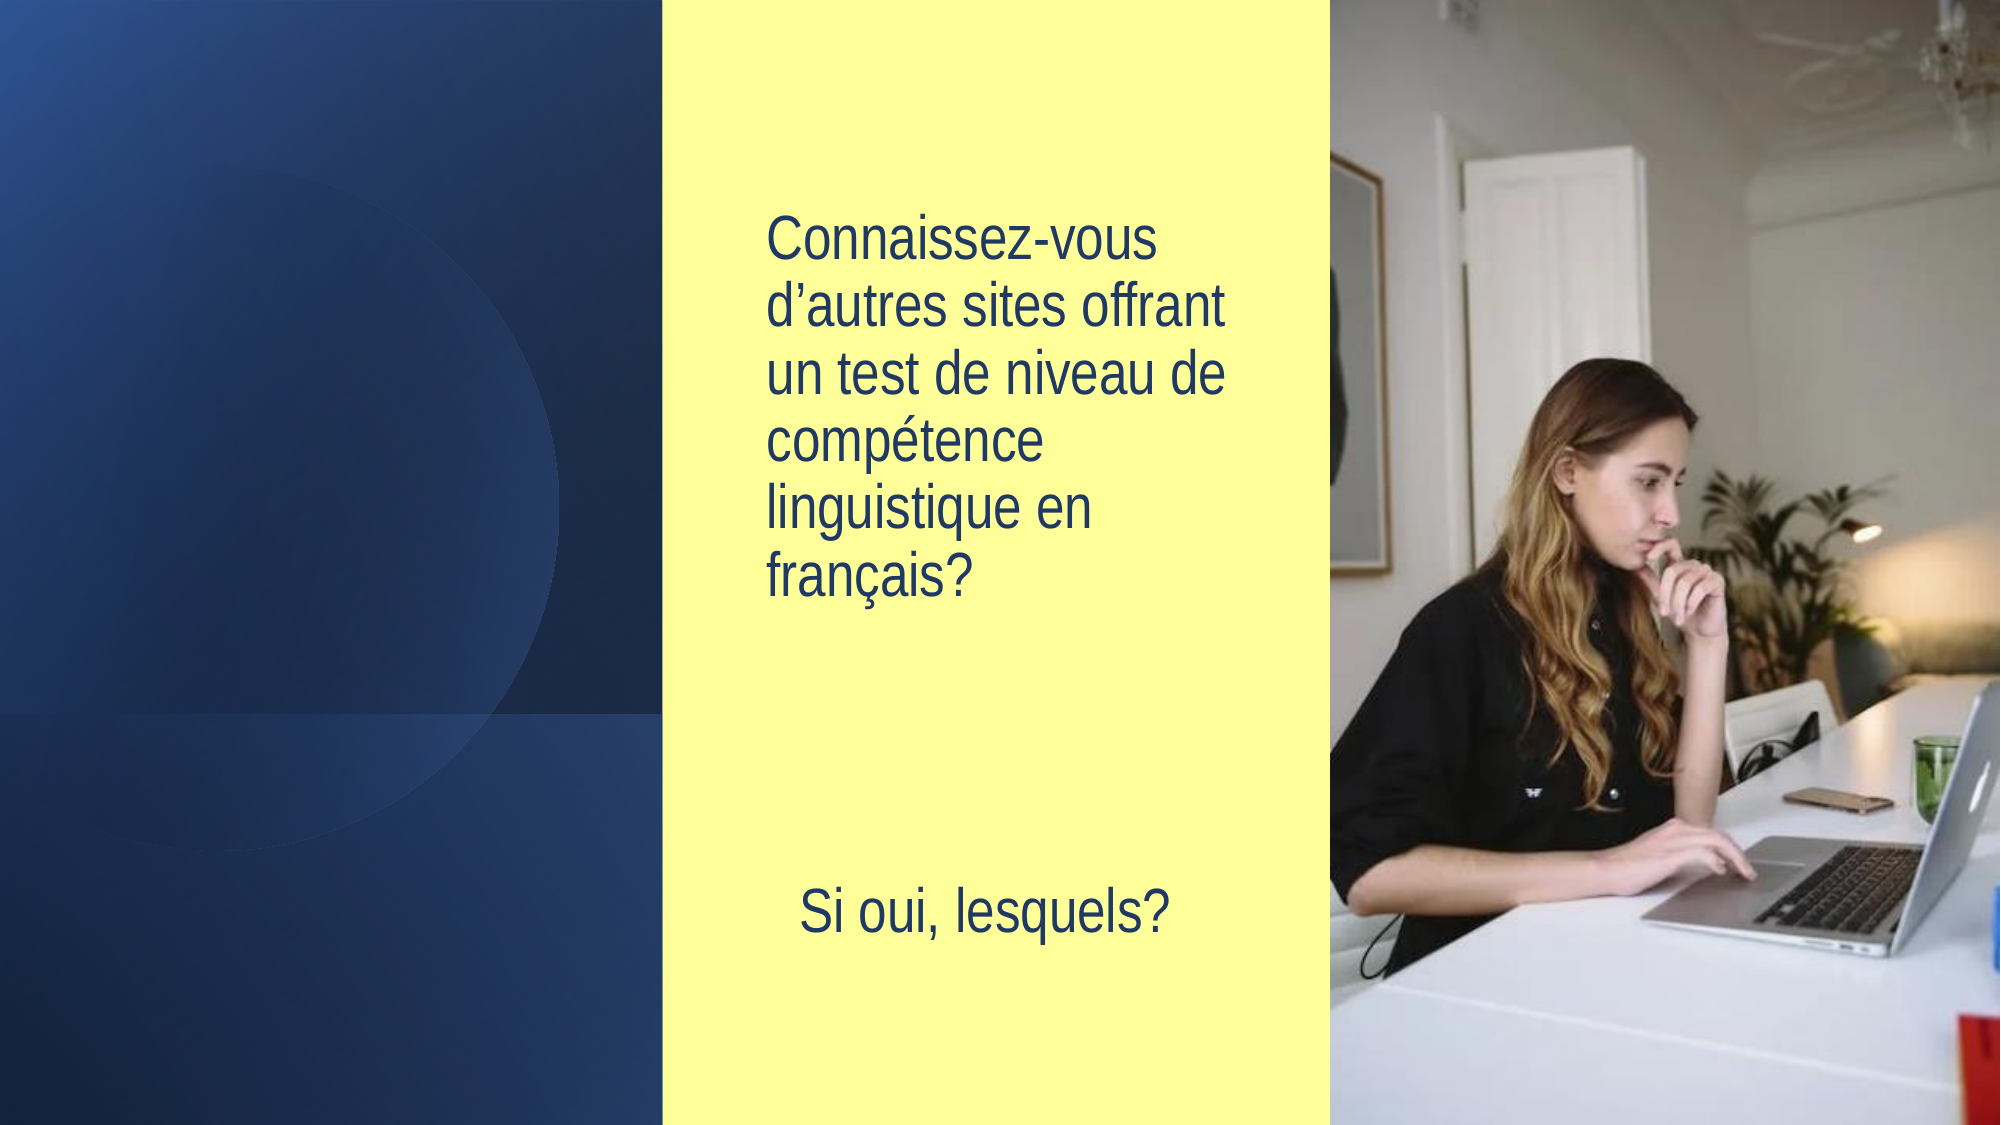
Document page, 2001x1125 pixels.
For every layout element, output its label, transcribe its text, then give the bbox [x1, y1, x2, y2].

list Connaissez-vous d’autres sites offrant un test de niveau de compétence linguistique en français? Si oui, lesquels? [751, 106, 1248, 1017]
picture [1330, 0, 2000, 1125]
text_box [663, 0, 1330, 1125]
text_box [0, 0, 663, 1125]
